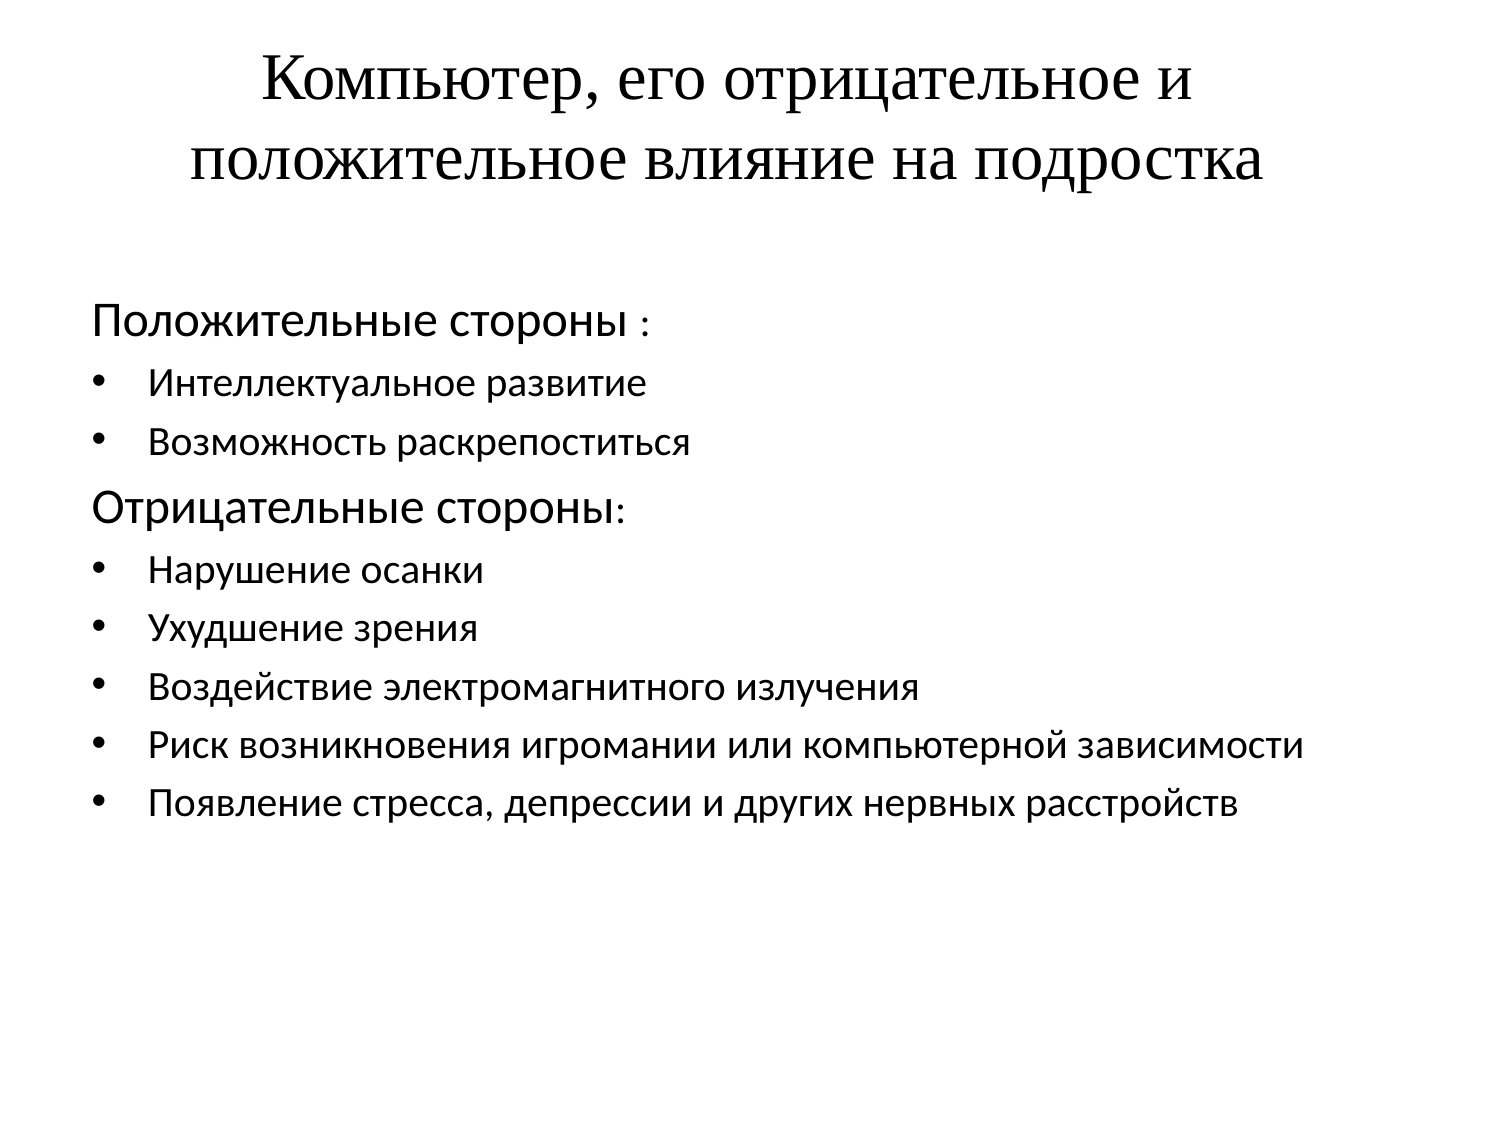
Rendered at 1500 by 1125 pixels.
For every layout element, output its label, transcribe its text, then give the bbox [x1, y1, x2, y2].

list Положительные стороны : Интеллектуальное развитие Возможность раскрепоститься Отрицательные стороны: Нарушение осанки Ухудшение зрения Воздействие электромагнитного излучения Риск возникновения игромании или компьютерной зависимости Появление стресса, депрессии и других нервных расстройств [76, 278, 1427, 1108]
title Компьютер, его отрицательное и положительное влияние на подростка [53, 19, 1404, 207]
